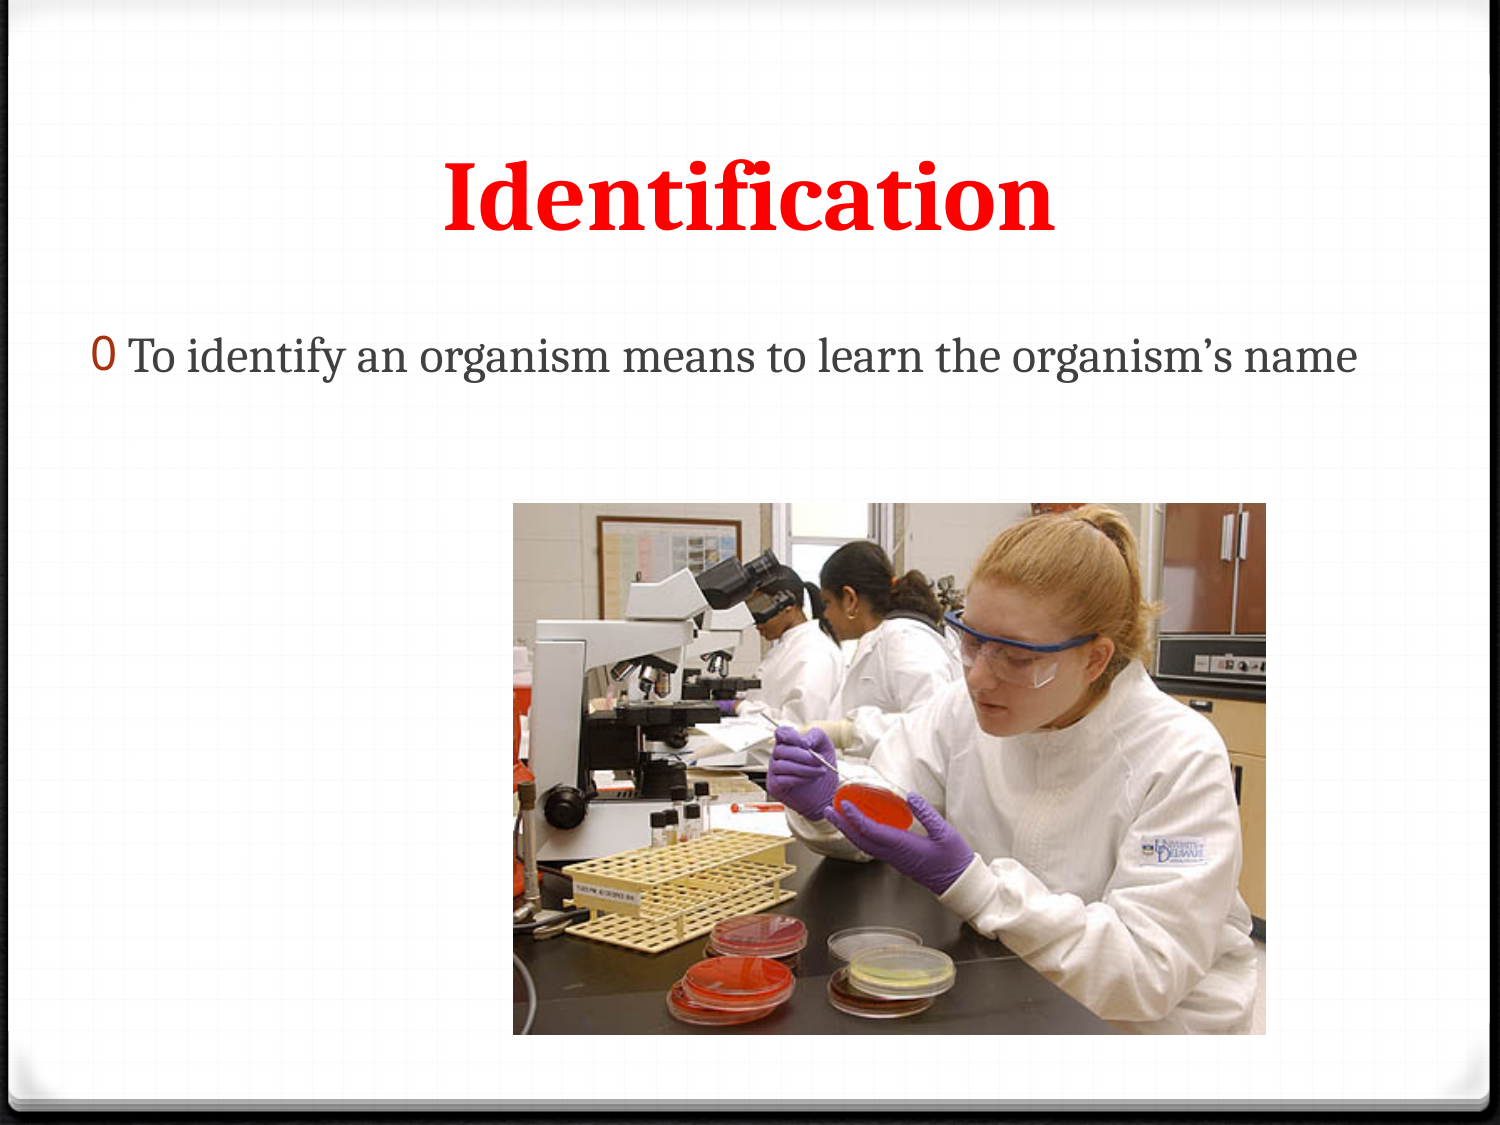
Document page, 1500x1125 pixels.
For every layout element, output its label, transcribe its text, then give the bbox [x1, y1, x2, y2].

title Identification [90, 71, 1410, 309]
list To identify an organism means to learn the organism’s name [75, 314, 1412, 1005]
picture [0, 0, 1500, 1125]
